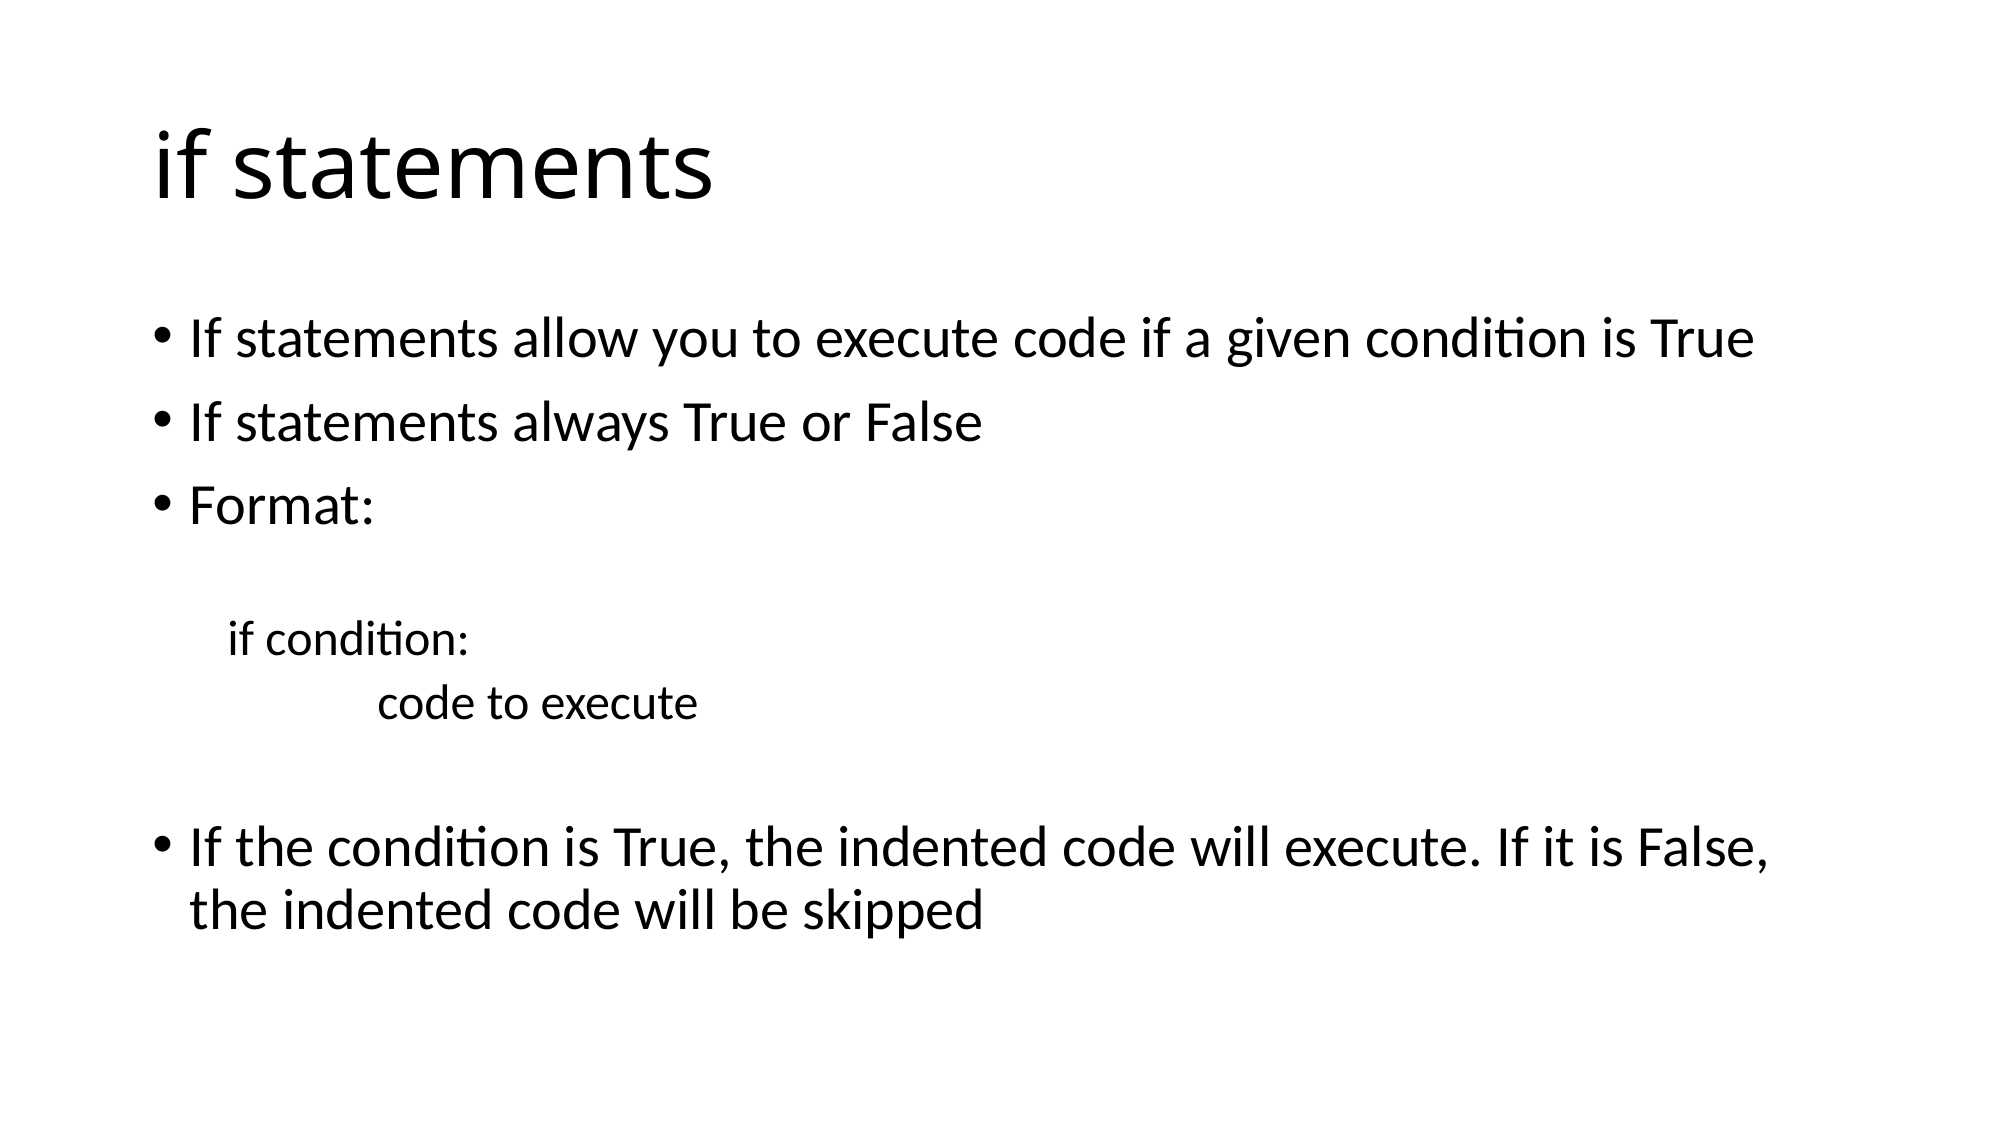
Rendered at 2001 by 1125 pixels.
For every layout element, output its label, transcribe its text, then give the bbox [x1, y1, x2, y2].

list If statements allow you to execute code if a given condition is True If statements always True or False Format: if condition: code to execute If the condition is True, the indented code will execute. If it is False, the indented code will be skipped [137, 299, 1863, 1014]
title if statements [137, 59, 1863, 278]
